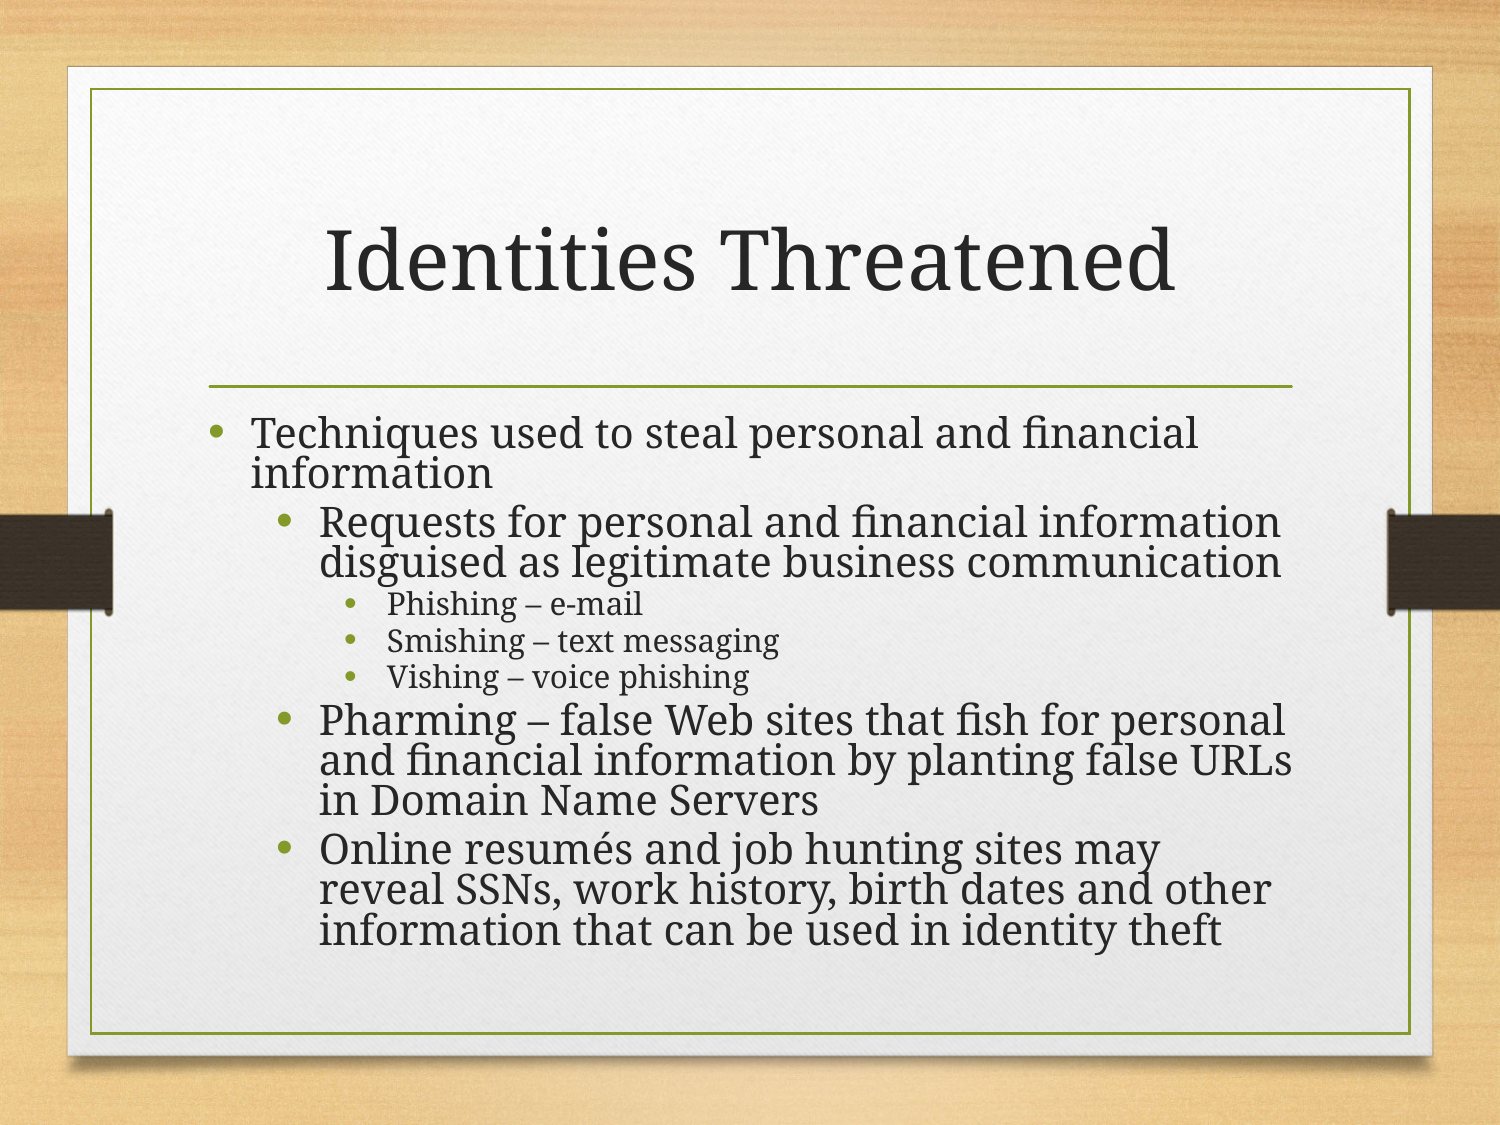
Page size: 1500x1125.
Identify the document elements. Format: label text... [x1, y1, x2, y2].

list Techniques used to steal personal and financial information Requests for personal and financial information disguised as legitimate business communication Phishing – e-mail Smishing – text messaging Vishing – voice phishing Pharming – false Web sites that fish for personal and financial information by planting false URLs in Domain Name Servers Online resumés and job hunting sites may reveal SSNs, work history, birth dates and other information that can be used in identity theft [193, 408, 1309, 974]
title Identities Threatened [193, 150, 1309, 365]
picture [0, 0, 1500, 1125]
